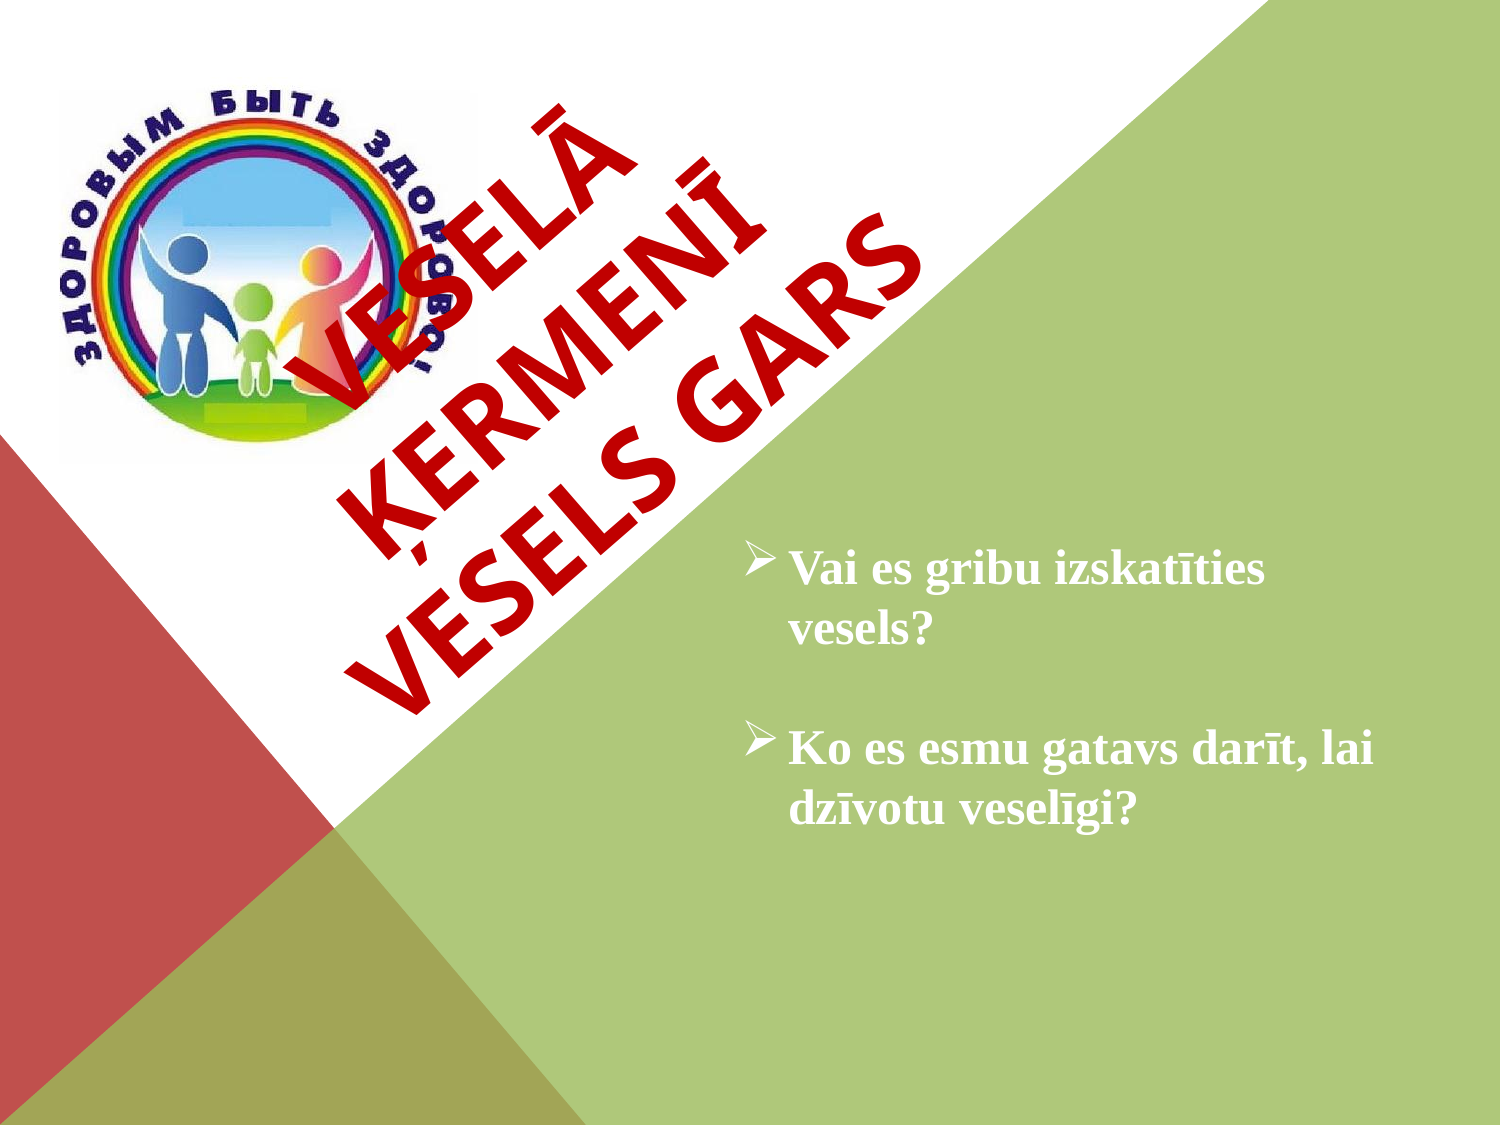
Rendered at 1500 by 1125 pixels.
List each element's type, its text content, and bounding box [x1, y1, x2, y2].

title Veselā ķermenī vesels gars [253, 125, 1083, 883]
text_box Vai es gribu izskatīties vesels? Ko es esmu gatavs darīt, lai dzīvotu veselīgi? [726, 527, 1424, 842]
picture [29, 77, 480, 464]
